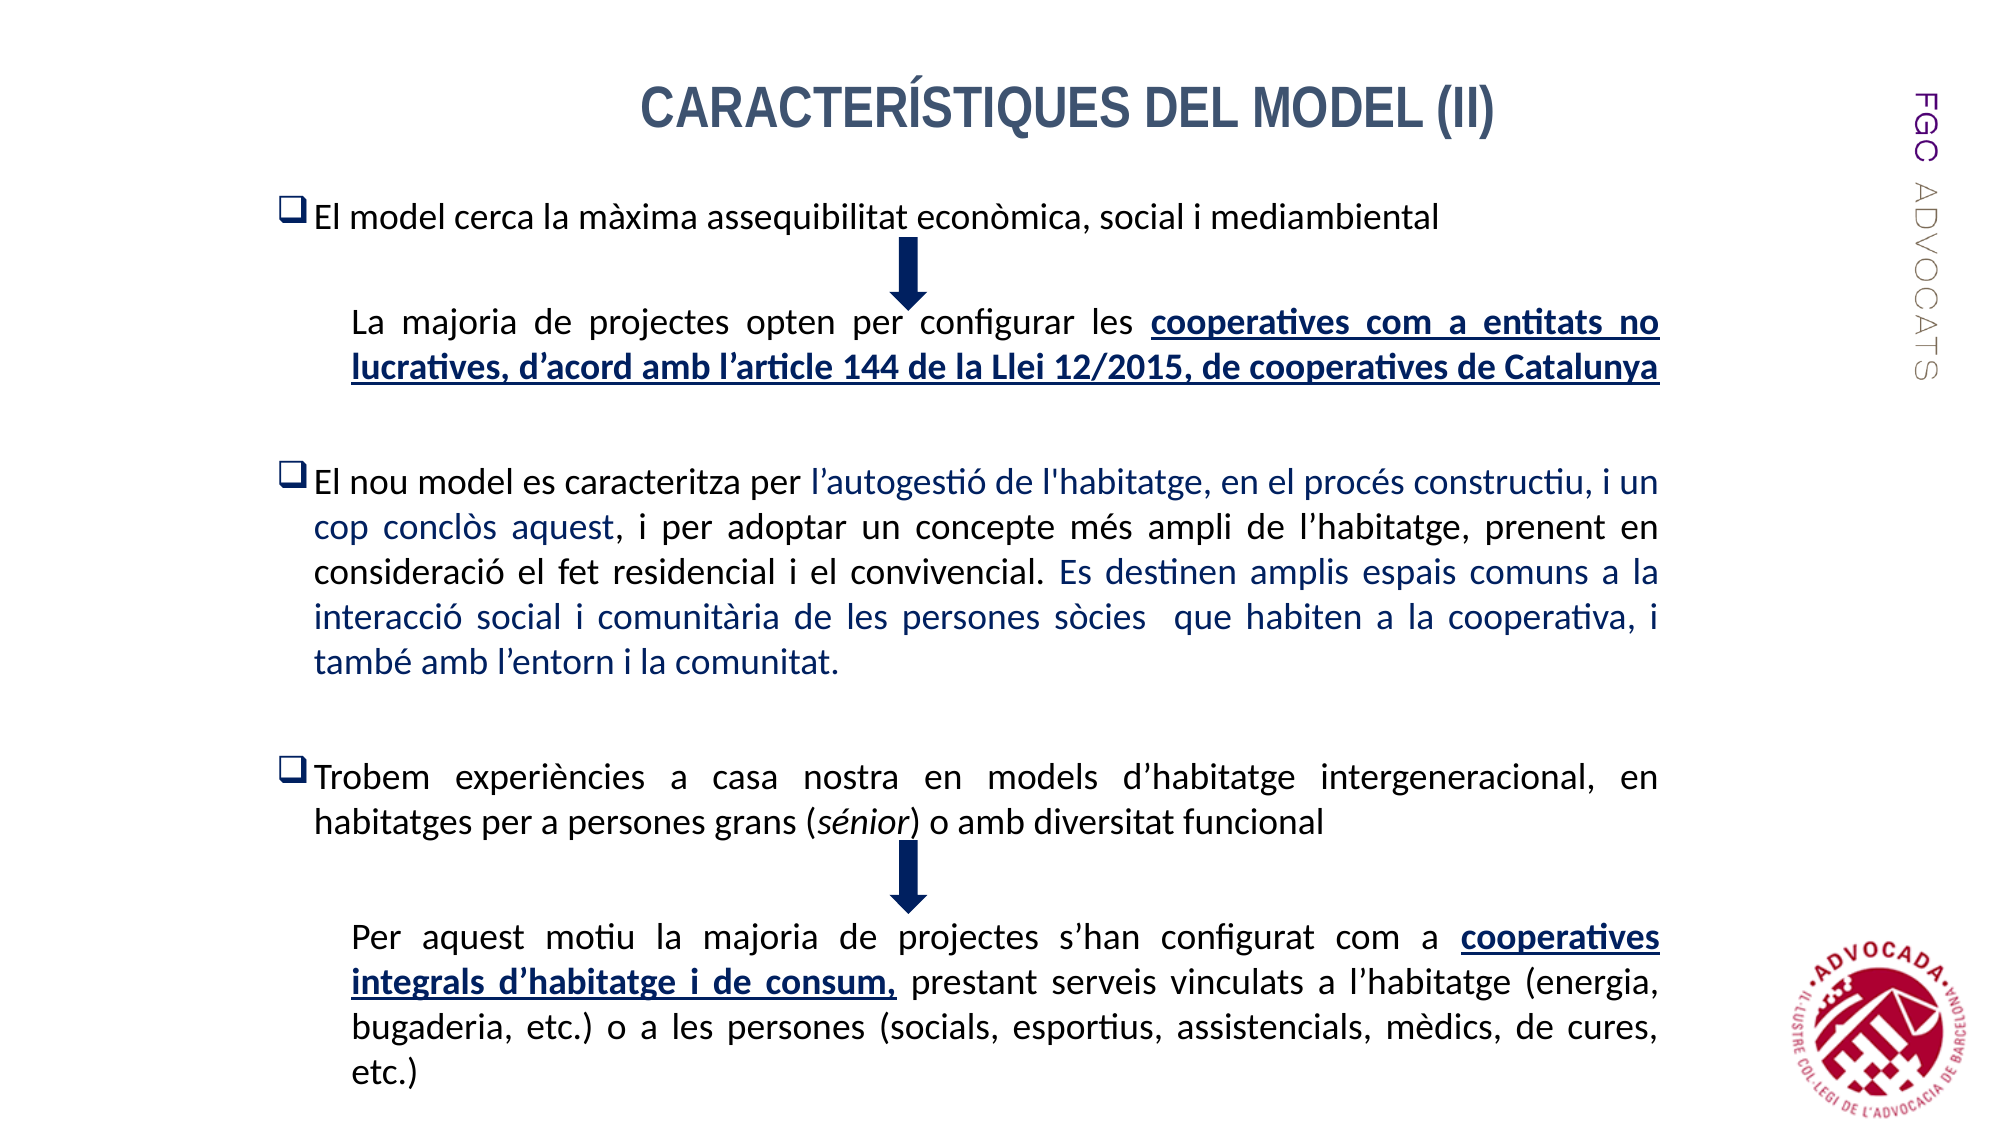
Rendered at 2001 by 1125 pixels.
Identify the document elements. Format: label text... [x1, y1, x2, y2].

picture [1763, 928, 2000, 1124]
text_box [889, 237, 928, 311]
text_box [889, 840, 928, 914]
picture [1909, 89, 1940, 386]
list El model cerca la màxima assequibilitat econòmica, social i mediambiental La majoria de projectes opten per configurar les cooperatives com a entitats no lucratives, d’acord amb l’article 144 de la Llei 12/2015, de cooperatives de Catalunya El nou model es caracteritza per l’autogestió de l'habitatge, en el procés constructiu, i un cop conclòs aquest, i per adoptar un concepte més ampli de l’habitatge, prenent en consideració el fet residencial i el convivencial. Es destinen amplis espais comuns a la interacció social i comunitària de les persones sòcies que habiten a la cooperativa, i també amb l’entorn i la comunitat. Trobem experiències a casa nostra en models d’habitatge intergeneracional, en habitatges per a persones grans (sénior) o amb diversitat funcional Per aquest motiu la majoria de projectes s’han configurat com a cooperatives integrals d’habitatge i de consum, prestant serveis vinculats a l’habitatge (energia, bugaderia, etc.) o a les persones (socials, esportius, assistencials, mèdics, de cures, etc.) [261, 184, 1675, 1118]
title CARACTERÍSTIQUES DEL MODEL (II) [421, 45, 1716, 173]
